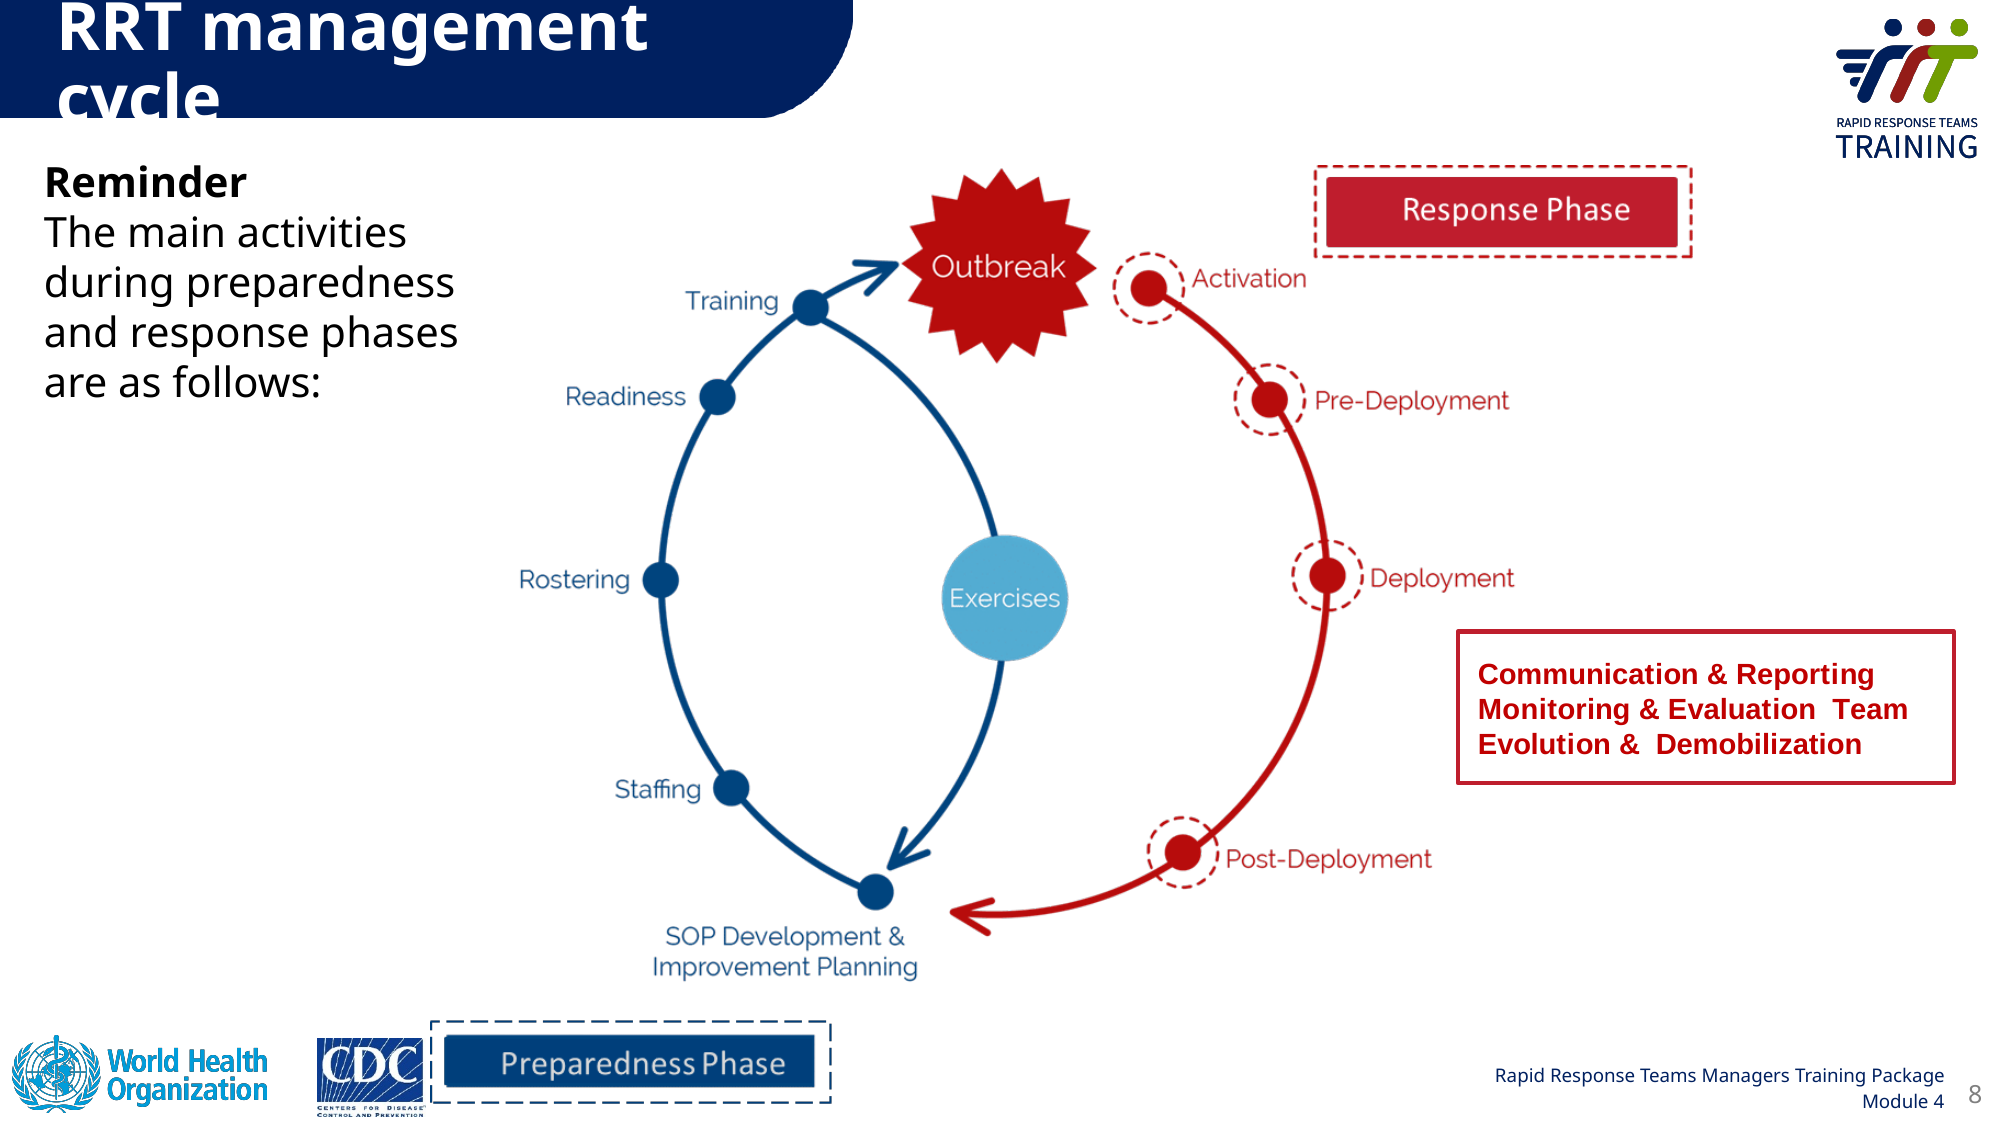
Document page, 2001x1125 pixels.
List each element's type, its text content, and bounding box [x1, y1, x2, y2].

picture [46, 1056, 54, 1062]
text_box Communication & Reporting Monitoring & Evaluation Team Evolution & Demobilization h [1693, 631, 1954, 784]
picture [30, 1083, 37, 1091]
picture [317, 1038, 426, 1117]
picture [40, 1062, 47, 1070]
picture [12, 1035, 54, 1068]
picture [34, 1054, 43, 1078]
picture [22, 1062, 26, 1077]
picture [24, 1054, 36, 1087]
picture [36, 1088, 78, 1105]
picture [1835, 19, 1978, 167]
picture [12, 1083, 48, 1113]
slide_number 8 [1953, 1070, 1985, 1124]
title RRT management cycle [48, 11, 806, 119]
picture [71, 1053, 90, 1091]
picture [430, 165, 1693, 1107]
text_box Reminder The main activities during preparedness and response phases are as follows: [28, 148, 485, 414]
picture [0, 0, 853, 118]
picture [59, 1035, 267, 1113]
picture [50, 1108, 62, 1113]
